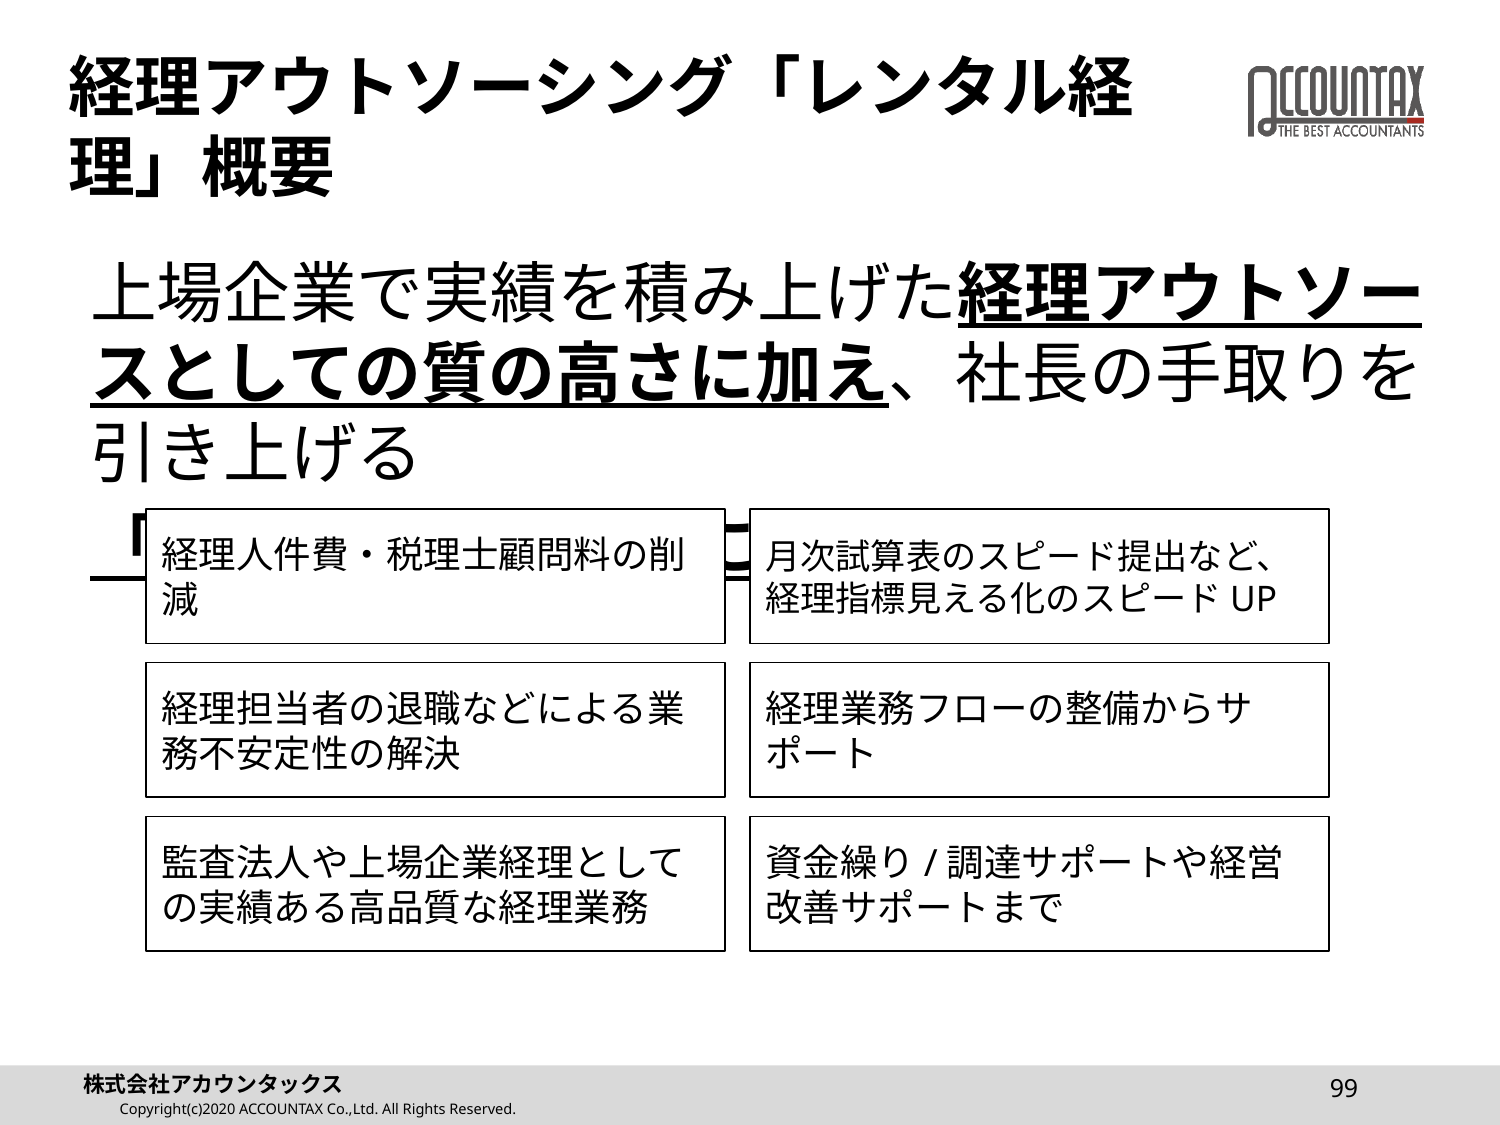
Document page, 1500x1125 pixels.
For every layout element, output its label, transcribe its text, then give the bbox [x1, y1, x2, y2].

text_box 監査法人や上場企業経理としての実績ある高品質な経理業務 [146, 816, 725, 951]
text_box 経理担当者の退職などによる業務不安定性の解決 [146, 662, 725, 798]
text_box 経理人件費・税理士顧問料の削減 [146, 508, 725, 644]
slide_number 99 [1266, 1064, 1422, 1118]
text_box 資金繰り/調達サポートや経営改善サポートまで [750, 816, 1329, 951]
list 上場企業で実績を積み上げた経理アウトソースとしての質の高さに加え、社長の手取りを引き上げる 「節税」対策を万全に提案・実施 [75, 243, 1459, 986]
title 経理アウトソーシング「レンタル経理」概要 [53, 31, 1282, 219]
text_box 月次試算表のスピード提出など、 経理指標見える化のスピードUP [750, 508, 1329, 644]
picture [1282, 66, 1424, 137]
text_box 経理業務フローの整備からサポート [750, 662, 1329, 798]
